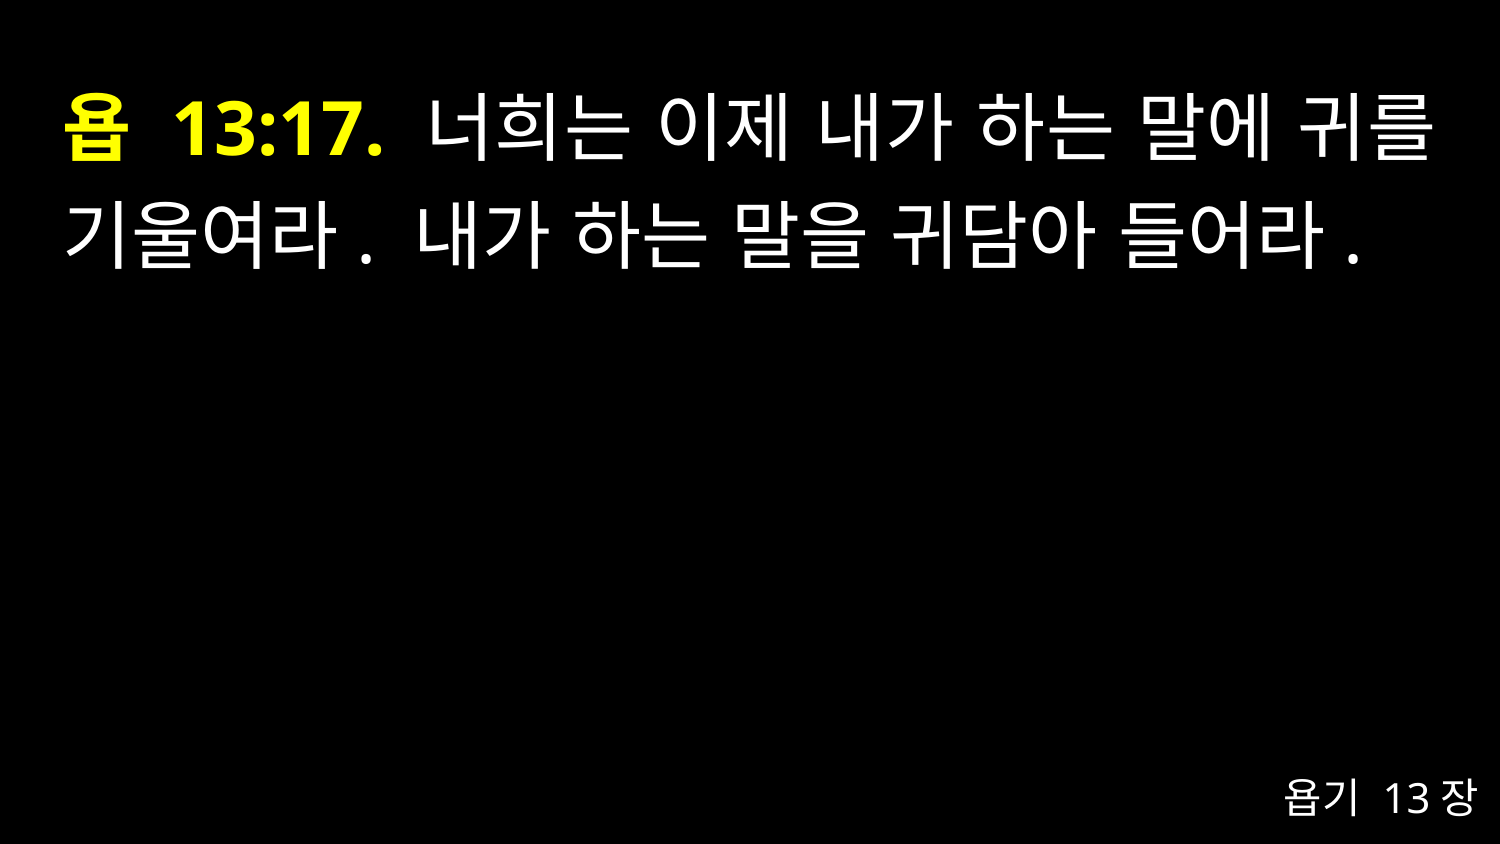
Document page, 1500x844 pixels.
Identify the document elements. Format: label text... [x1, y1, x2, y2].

title 욥 13:17. 너희는 이제 내가 하는 말에 귀를 기울여라. 내가 하는 말을 귀담아 들어라. [0, 0, 1500, 844]
subtitle 욥기 13장 [916, 770, 1500, 844]
